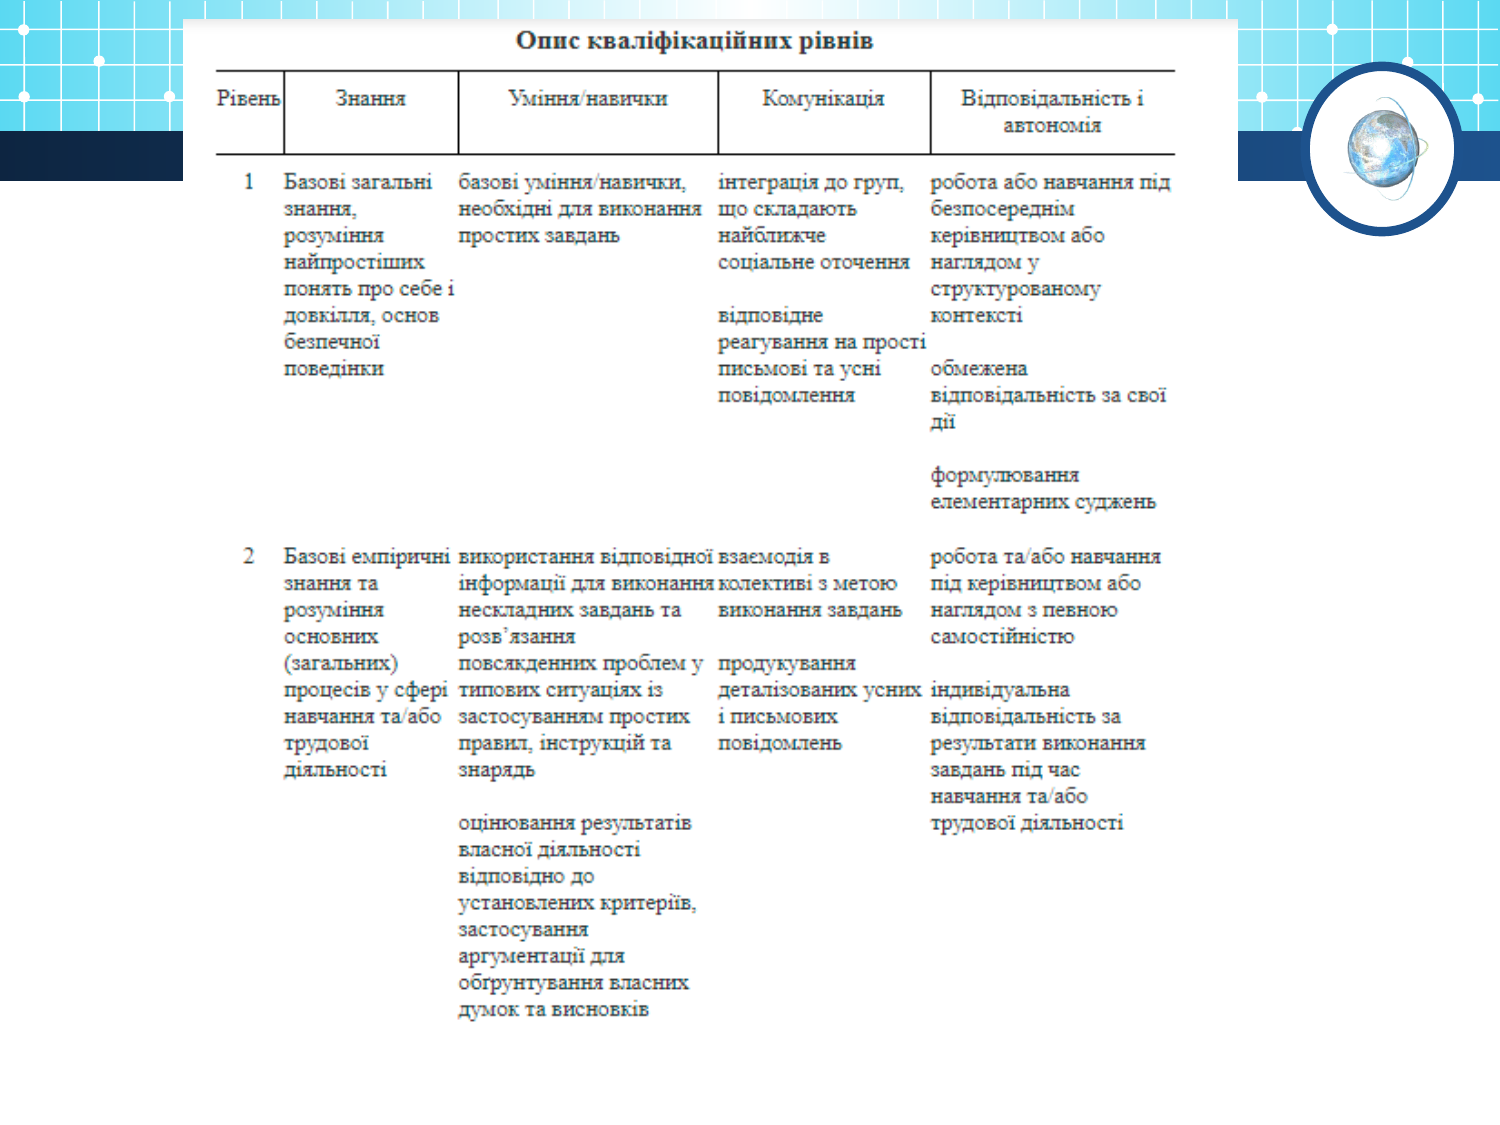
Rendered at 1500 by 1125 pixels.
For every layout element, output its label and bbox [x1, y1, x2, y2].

picture [182, 18, 1239, 1036]
picture [1310, 72, 1454, 226]
